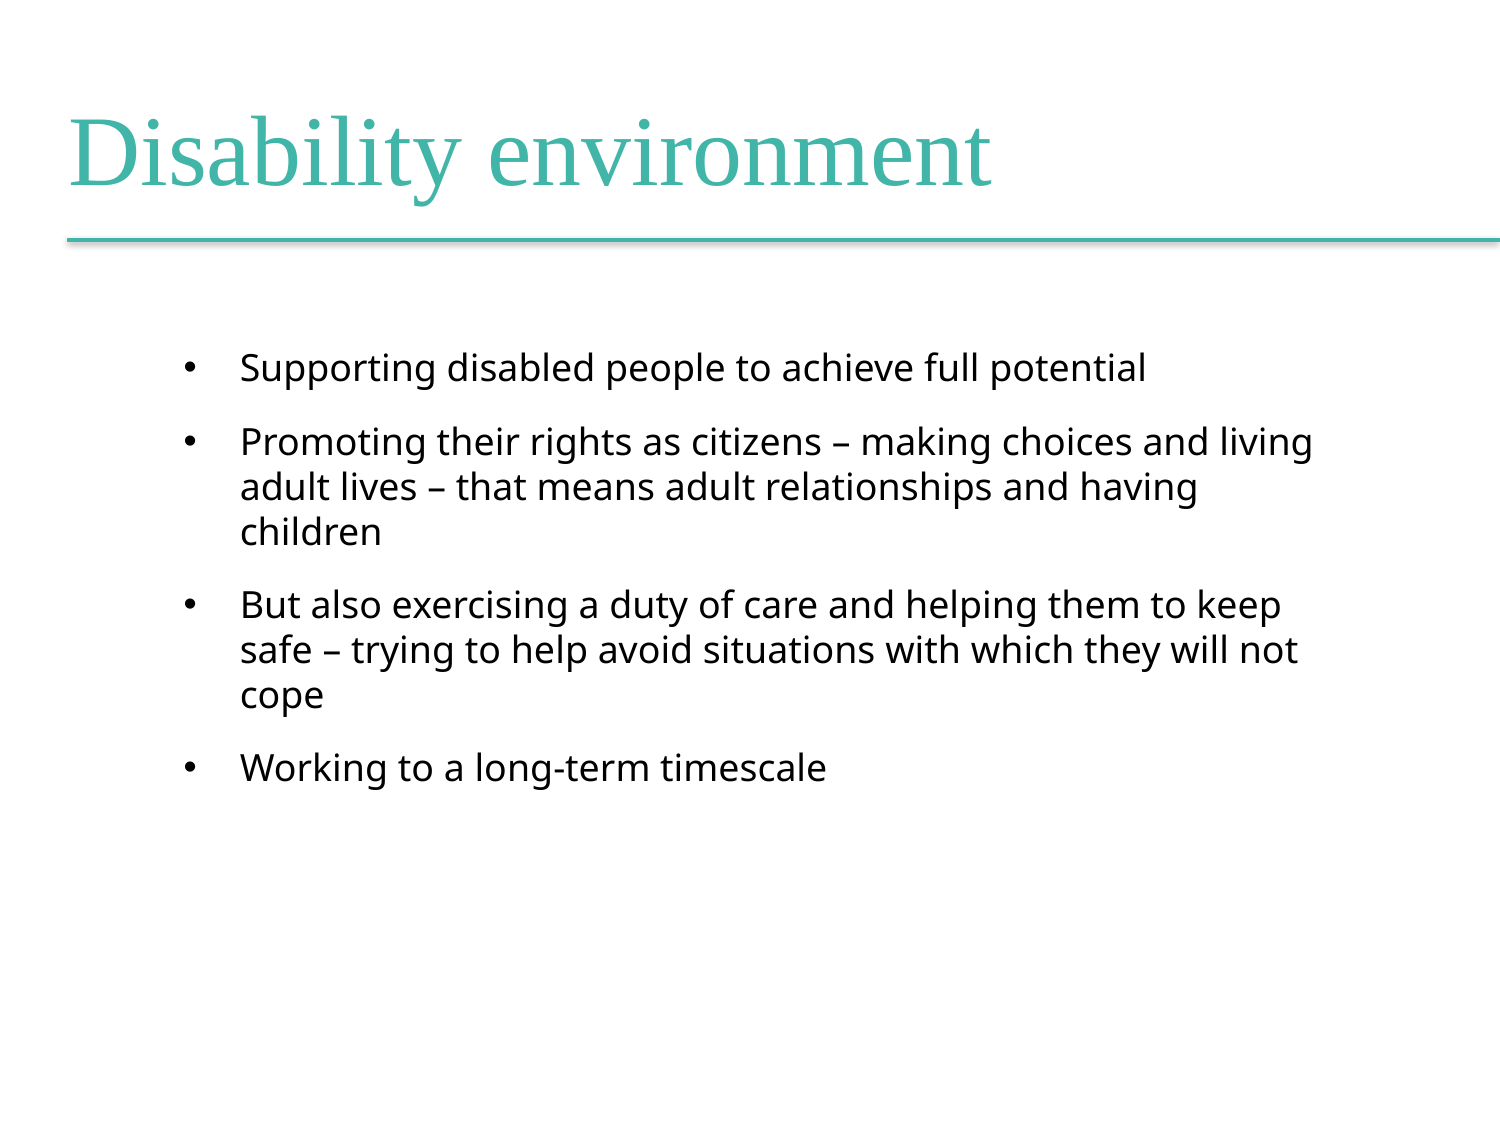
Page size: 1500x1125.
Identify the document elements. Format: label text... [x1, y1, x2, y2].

text_box Disability environment [53, 12, 1375, 301]
list Supporting disabled people to achieve full potential Promoting their rights as citizens – making choices and living adult lives – that means adult relationships and having children But also exercising a duty of care and helping them to keep safe – trying to help avoid situations with which they will not cope Working to a long-term timescale [168, 336, 1356, 889]
